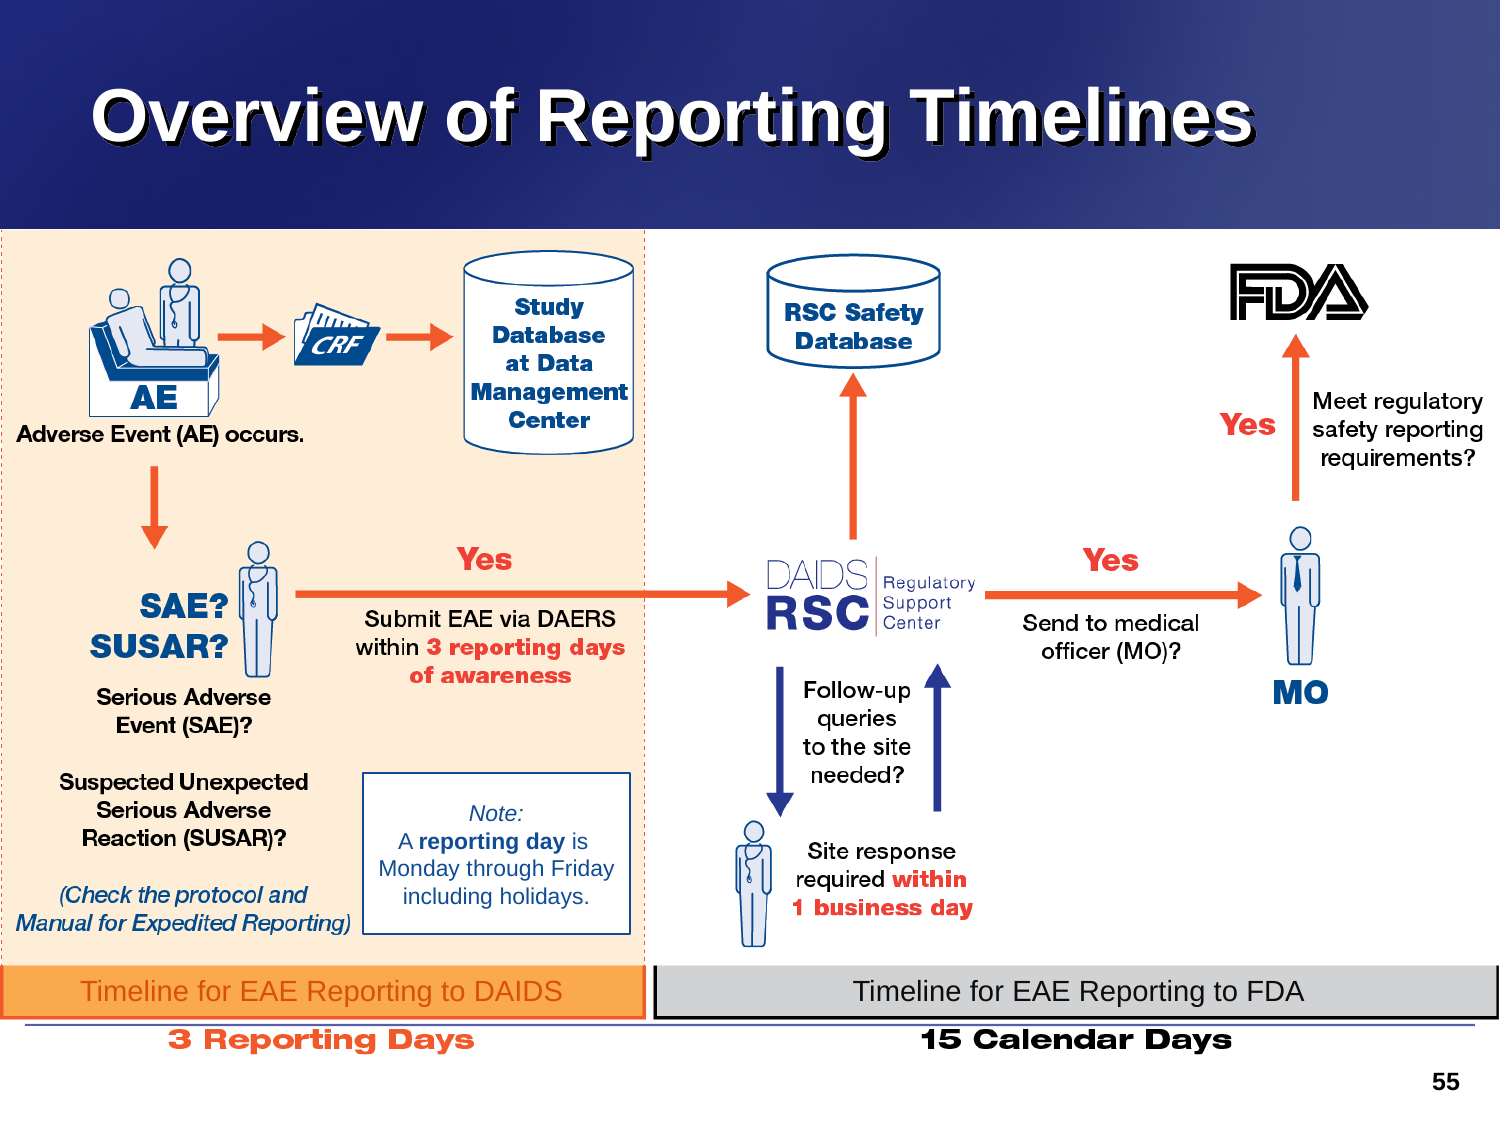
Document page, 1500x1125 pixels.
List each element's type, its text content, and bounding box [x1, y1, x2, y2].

title Overview of Reporting Timelines [74, 0, 1426, 225]
slide_number 55 [1137, 1063, 1476, 1104]
picture [0, 0, 1500, 1055]
